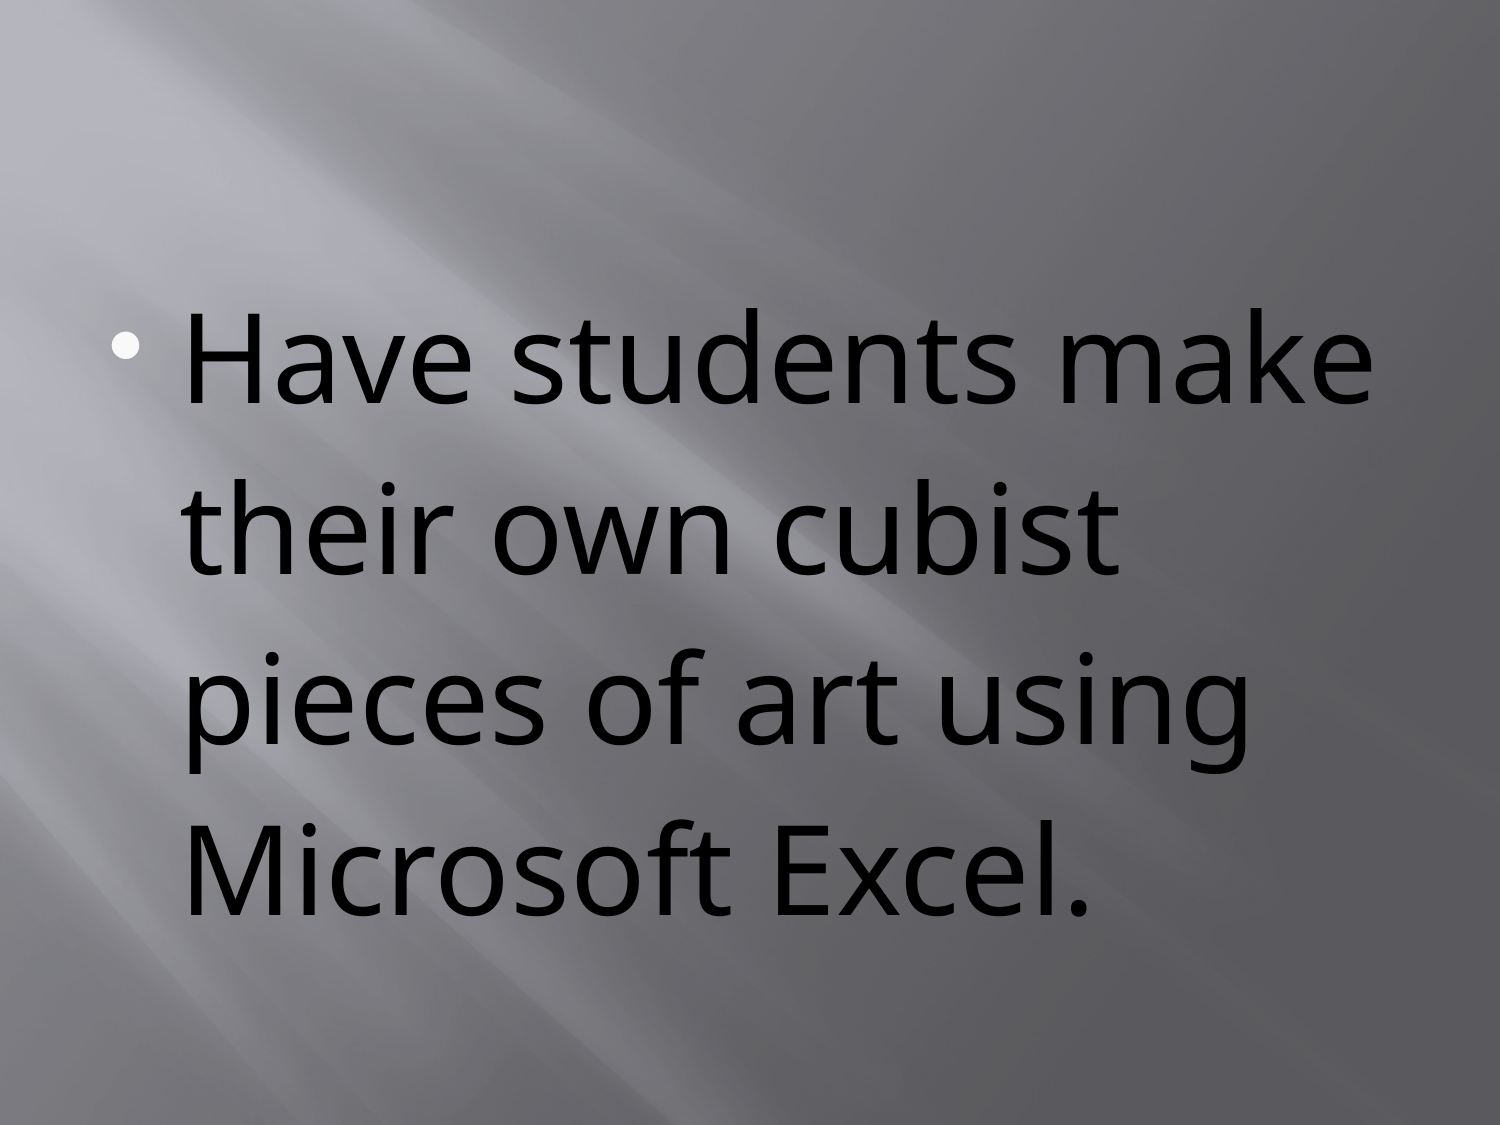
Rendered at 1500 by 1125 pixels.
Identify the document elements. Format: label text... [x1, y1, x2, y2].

list Have students make their own cubist pieces of art using Microsoft Excel. [75, 262, 1425, 1035]
